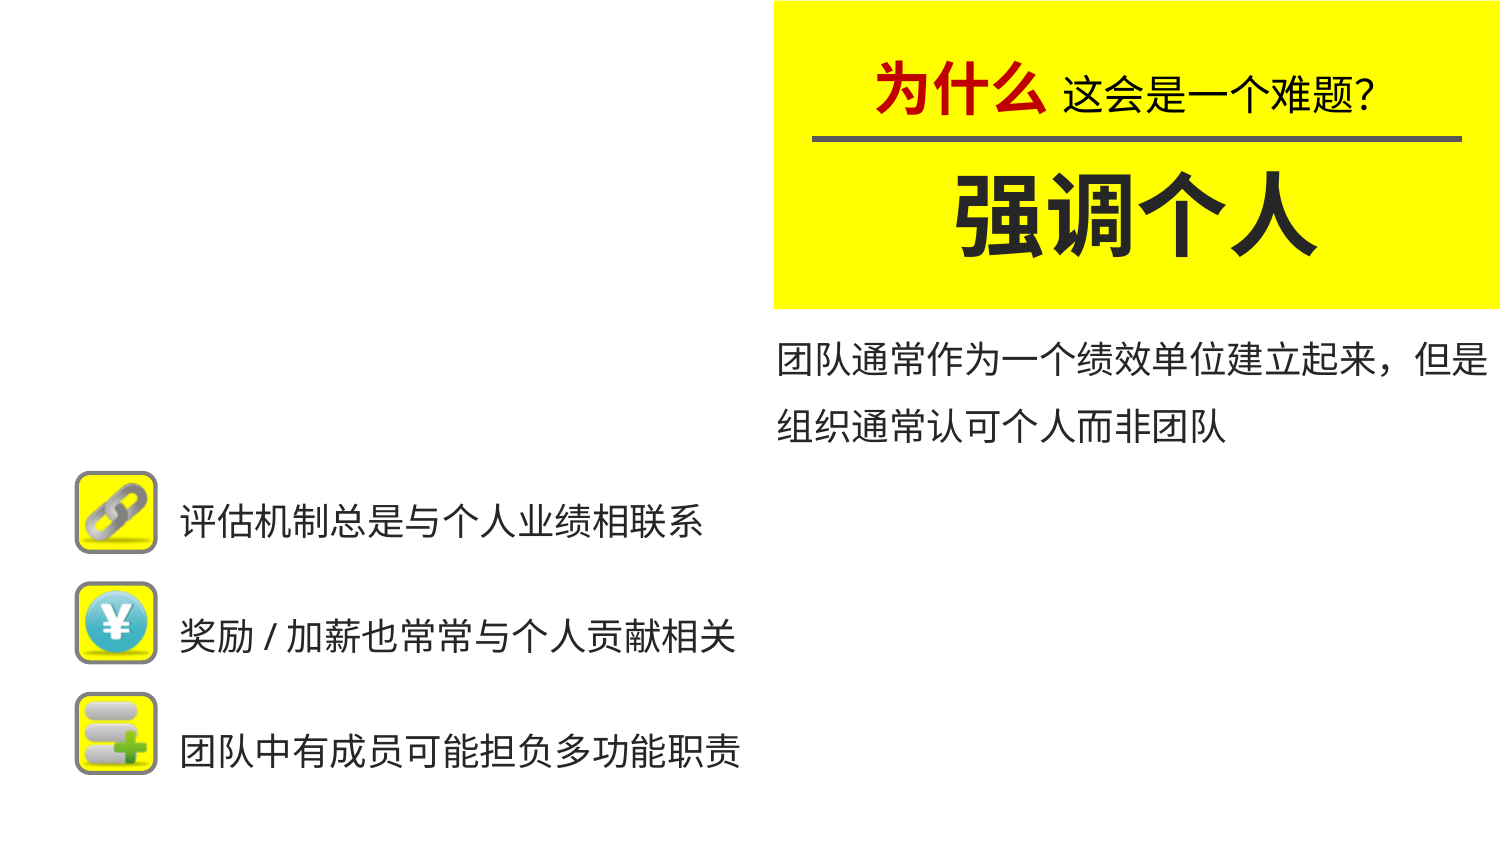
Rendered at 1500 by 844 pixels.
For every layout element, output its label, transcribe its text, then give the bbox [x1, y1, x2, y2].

text_box 团队通常作为一个绩效单位建立起来，但是组织通常认可个人而非团队 [761, 305, 1500, 456]
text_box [76, 445, 1028, 784]
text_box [773, 0, 1500, 310]
